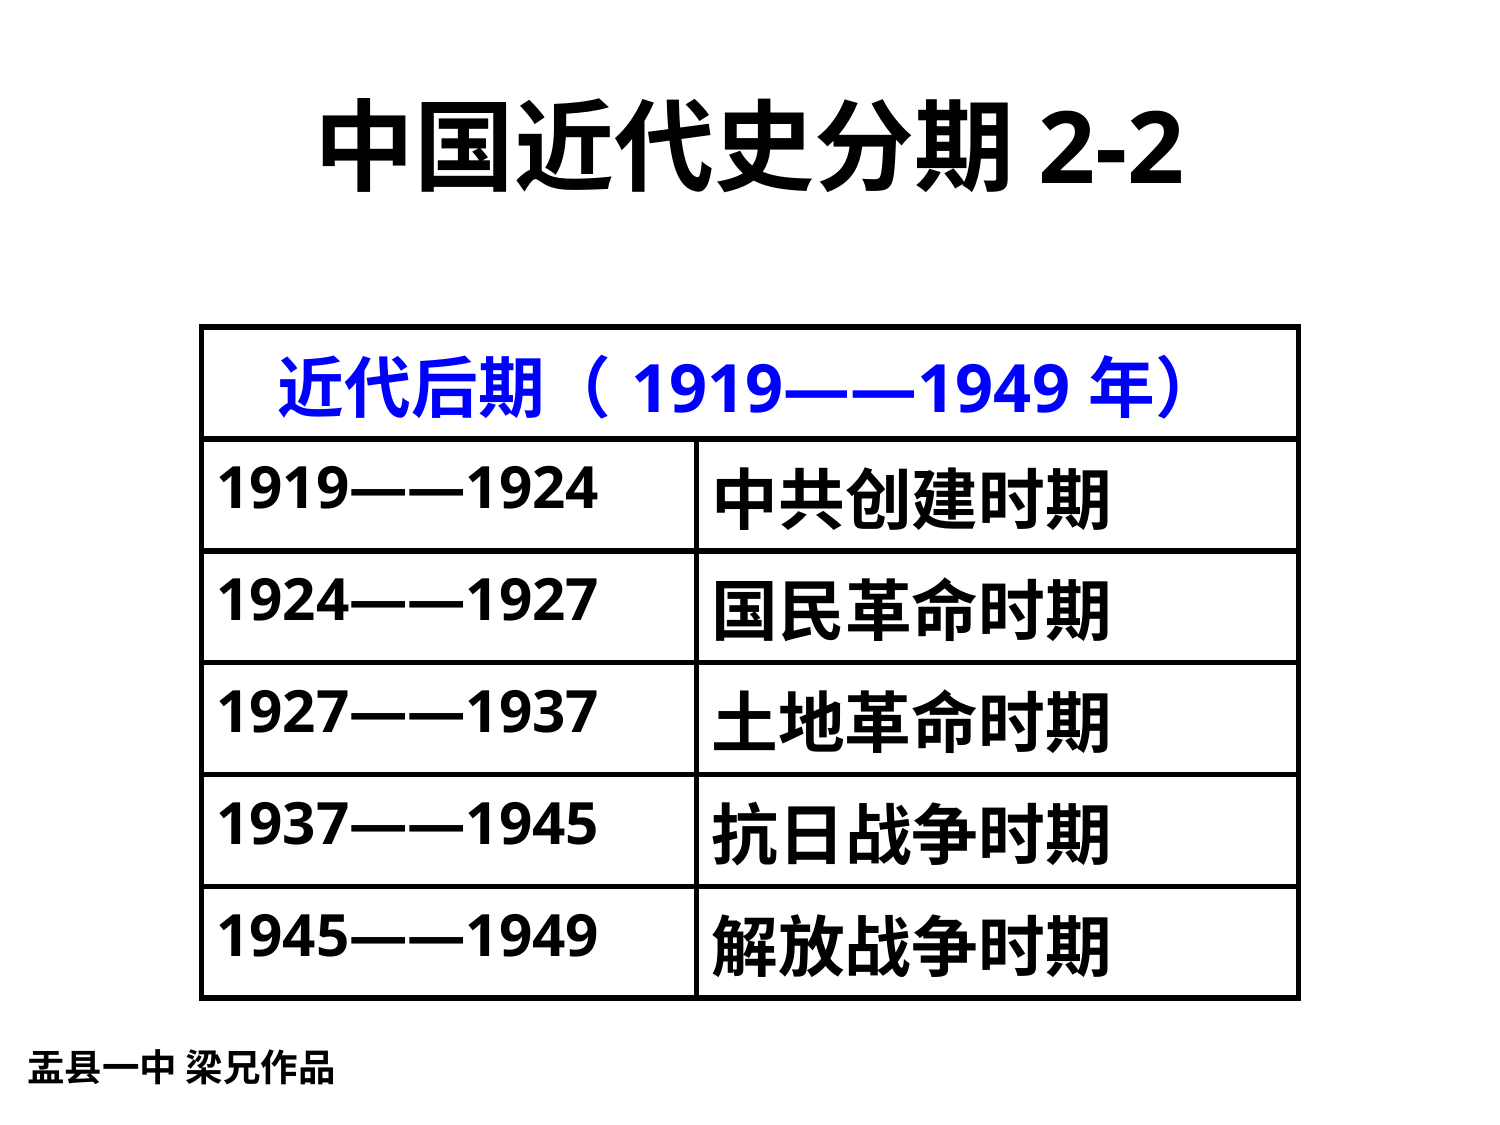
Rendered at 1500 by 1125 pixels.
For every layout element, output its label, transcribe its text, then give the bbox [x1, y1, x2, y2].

table_cell 中共创建时期 [699, 442, 1296, 548]
text_box 盂县一中 梁兄作品 [12, 1037, 363, 1100]
table_cell 1919——1924 [204, 442, 694, 548]
table_cell 1924——1927 [204, 554, 694, 660]
table_cell 抗日战争时期 [699, 777, 1296, 884]
table_cell 1945——1949 [204, 889, 694, 995]
title 中国近代史分期2-2 [74, 49, 1426, 238]
table_cell 解放战争时期 [699, 889, 1296, 995]
table_cell 1927——1937 [204, 665, 694, 772]
table_cell 土地革命时期 [699, 665, 1296, 772]
table_header 近代后期（1919——1949年） [204, 330, 1296, 436]
table_cell 1937——1945 [204, 777, 694, 884]
table_cell 国民革命时期 [699, 554, 1296, 660]
